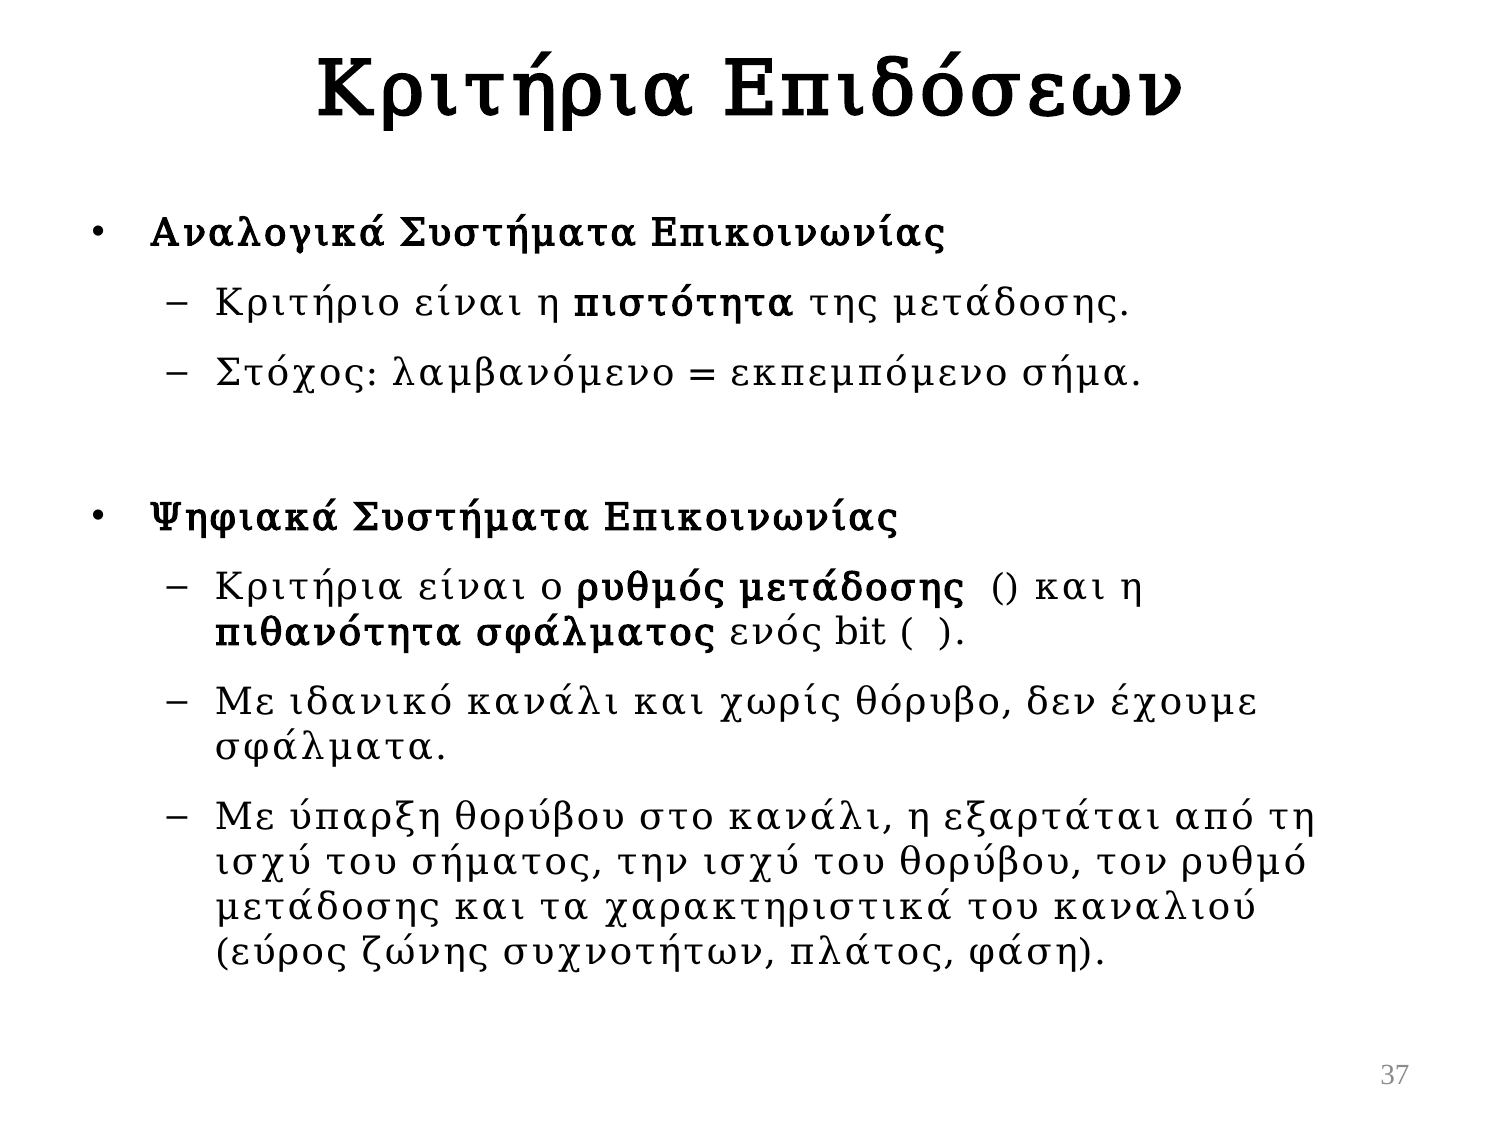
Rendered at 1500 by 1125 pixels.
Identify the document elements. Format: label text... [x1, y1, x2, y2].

slide_number 37 [1222, 1042, 1425, 1103]
title Κριτήρια Επιδόσεων [112, 7, 1388, 161]
